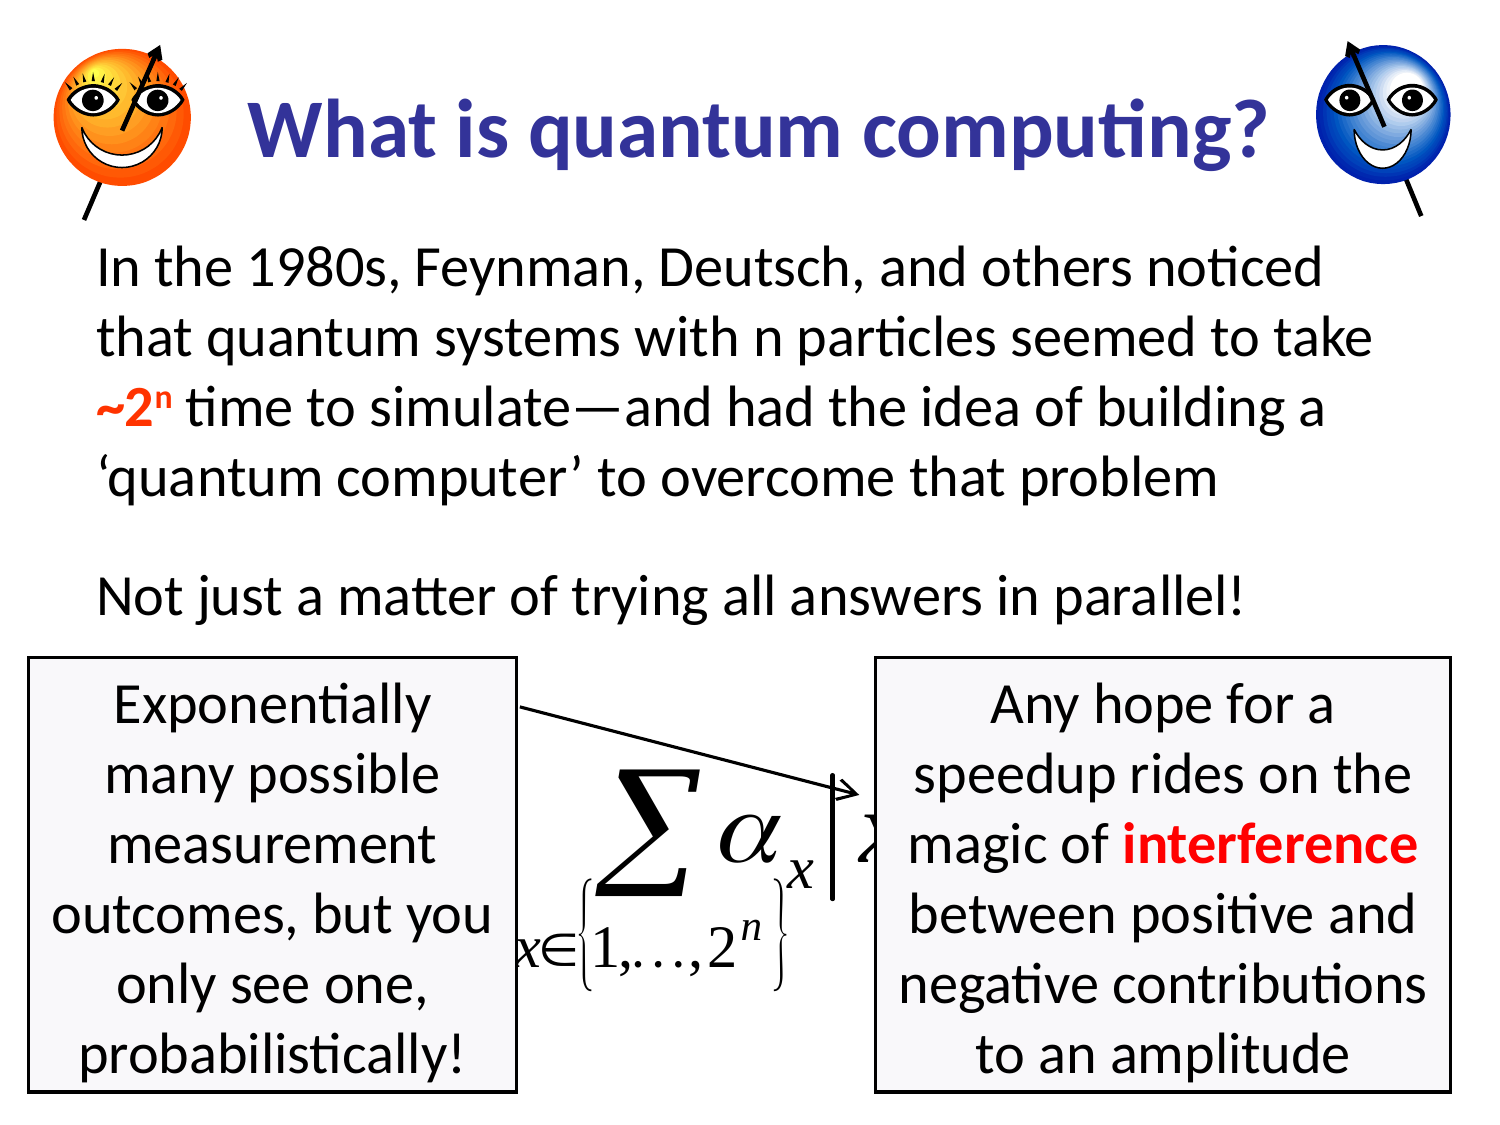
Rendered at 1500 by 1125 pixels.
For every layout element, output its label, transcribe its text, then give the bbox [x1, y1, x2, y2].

text_box In the 1980s, Feynman, Deutsch, and others noticed that quantum systems with n particles seemed to take ~2n time to simulate—and had the idea of building a ‘quantum computer’ to overcome that problem [81, 220, 1419, 516]
text_box Exponentially many possible measurement outcomes, but you only see one, probabilistically! [28, 657, 517, 1093]
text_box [494, 750, 962, 1002]
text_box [1315, 40, 1451, 217]
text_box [519, 706, 860, 796]
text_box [53, 44, 192, 221]
text_box Not just a matter of trying all answers in parallel! [81, 549, 1419, 635]
text_box What is quantum computing? [214, 30, 1305, 218]
text_box Any hope for a speedup rides on the magic of interference between positive and negative contributions to an amplitude [875, 657, 1451, 1093]
